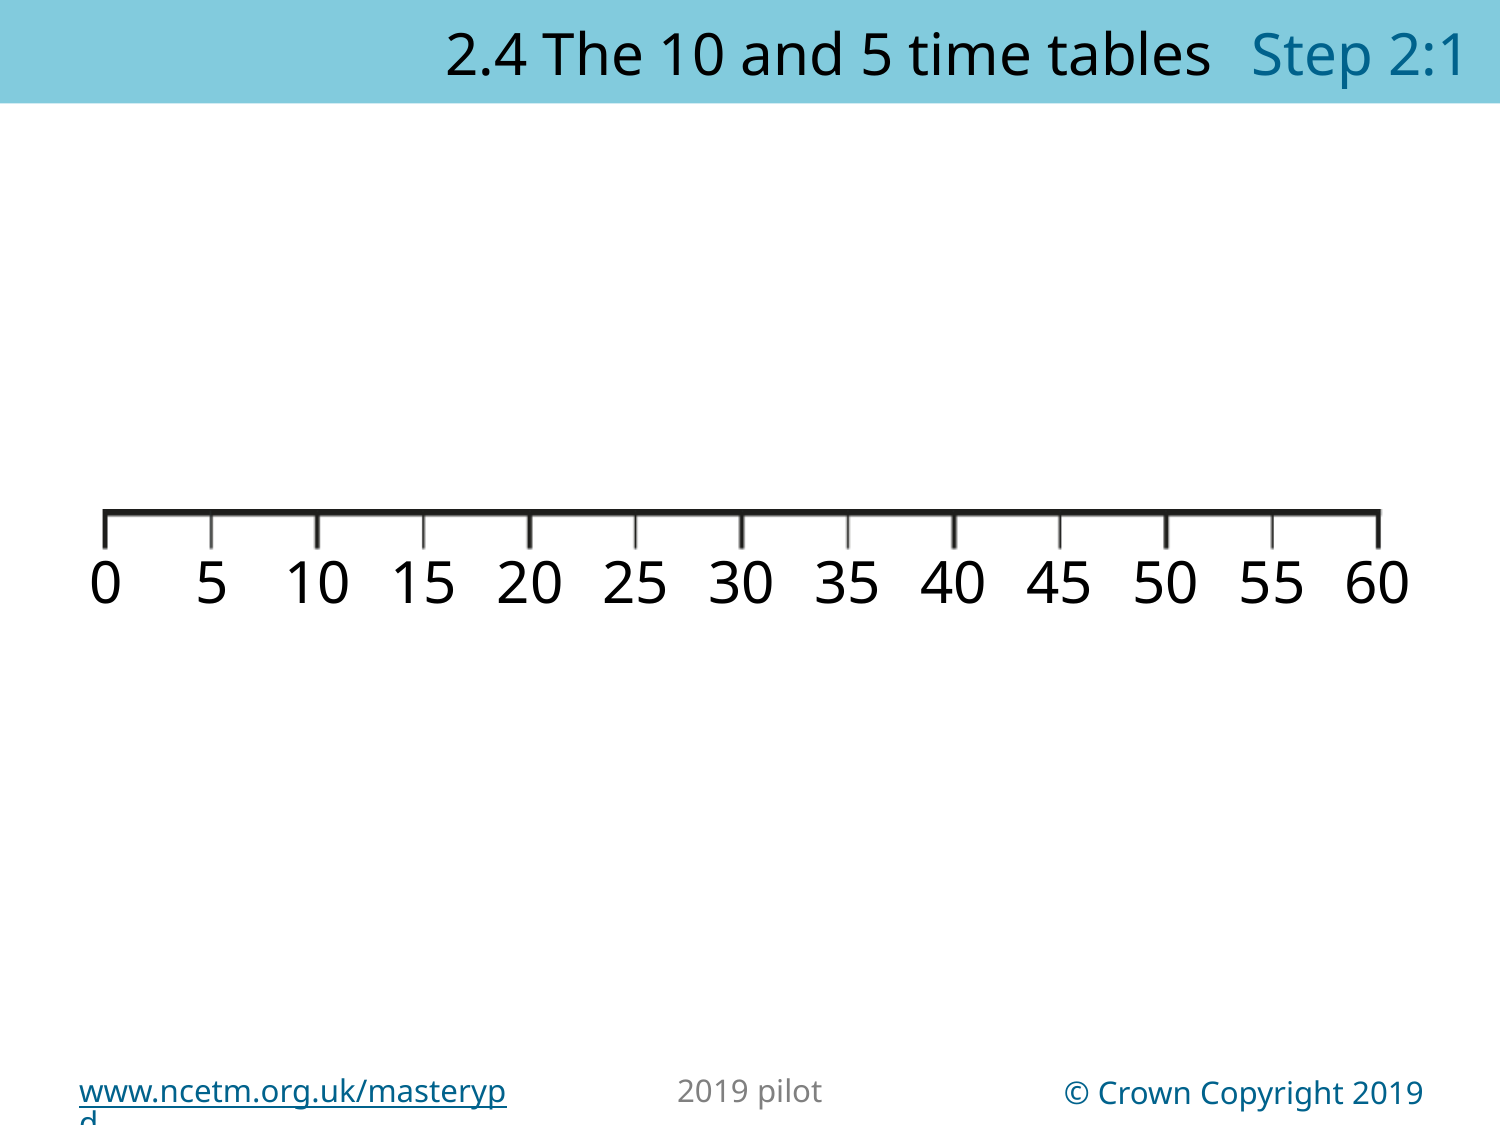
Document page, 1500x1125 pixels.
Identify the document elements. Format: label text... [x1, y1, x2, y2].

text_box 30 [693, 571, 790, 623]
list 2.4 The 10 and 5 time tables Step 2:1 [0, 0, 1500, 104]
text_box 60 [1329, 538, 1426, 623]
text_box 55 [1224, 571, 1321, 623]
text_box 0 [74, 538, 138, 623]
text_box 40 [906, 571, 1003, 623]
text_box 50 [1117, 571, 1214, 623]
text_box 5 [180, 571, 244, 623]
text_box 35 [799, 571, 896, 623]
text_box 45 [1011, 571, 1108, 623]
text_box 25 [587, 571, 684, 623]
text_box 10 [269, 571, 366, 623]
text_box 15 [376, 571, 473, 623]
picture [95, 509, 1405, 563]
text_box 20 [482, 571, 579, 623]
